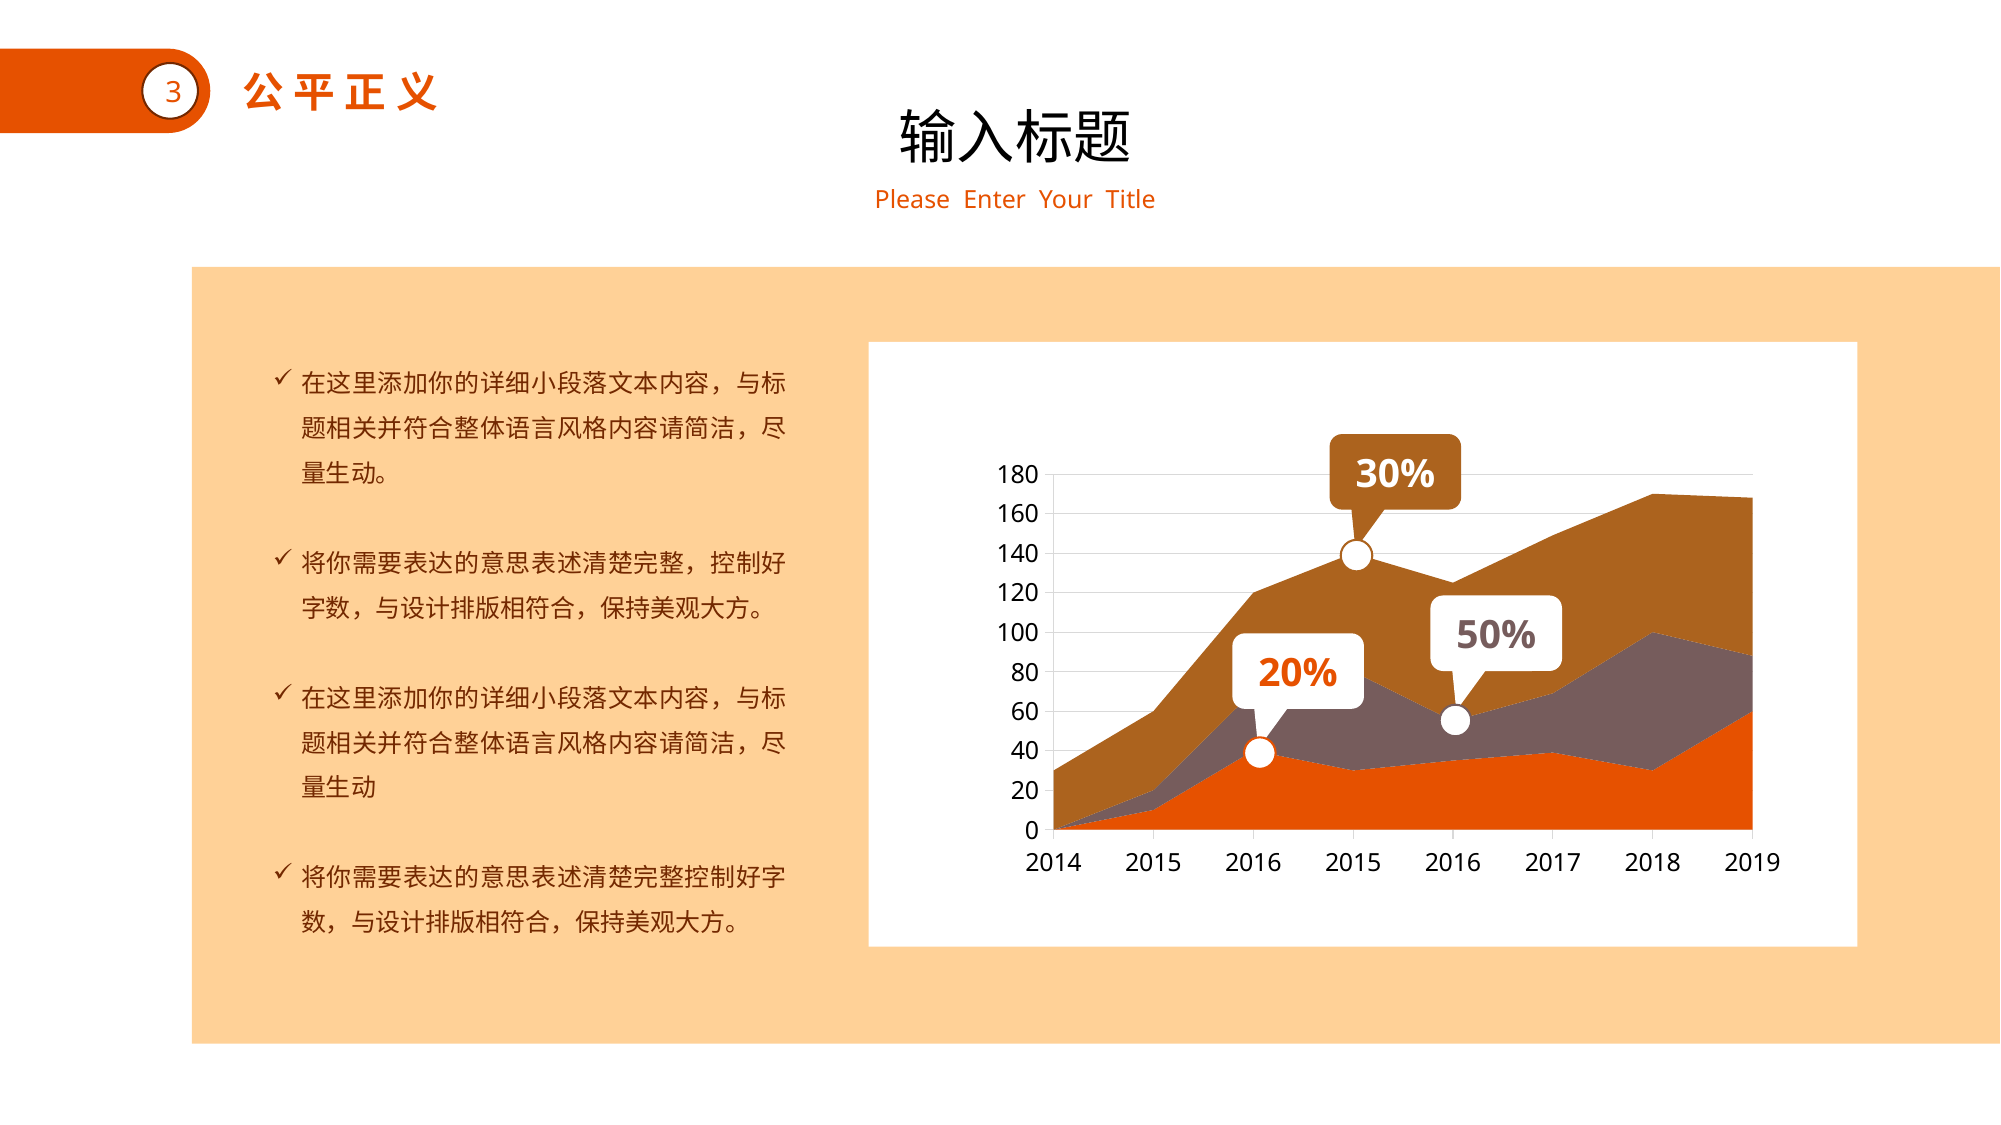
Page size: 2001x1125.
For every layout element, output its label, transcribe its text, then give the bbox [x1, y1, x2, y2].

text_box 输入标题 [703, 92, 1327, 178]
text_box [867, 341, 1858, 948]
chart [980, 448, 1798, 888]
text_box 30% [1328, 433, 1463, 448]
text_box 在这里添加你的详细小段落文本内容，与标题相关并符合整体语言风格内容请简洁，尽量生动。 将你需要表达的意思表述清楚完整，控制好字数，与设计排版相符合，保持美观大方。 在这里添加你的详细小段落文本内容，与标题相关并符合整体语言风格内容请简洁，尽量生动 将你需要表达的意思表述清楚完整控制好字数，与设计排版相符合，保持美观大方。 [258, 345, 803, 944]
text_box Please Enter Your Title [762, 176, 1269, 221]
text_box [0, 48, 535, 134]
text_box [191, 266, 2000, 1045]
